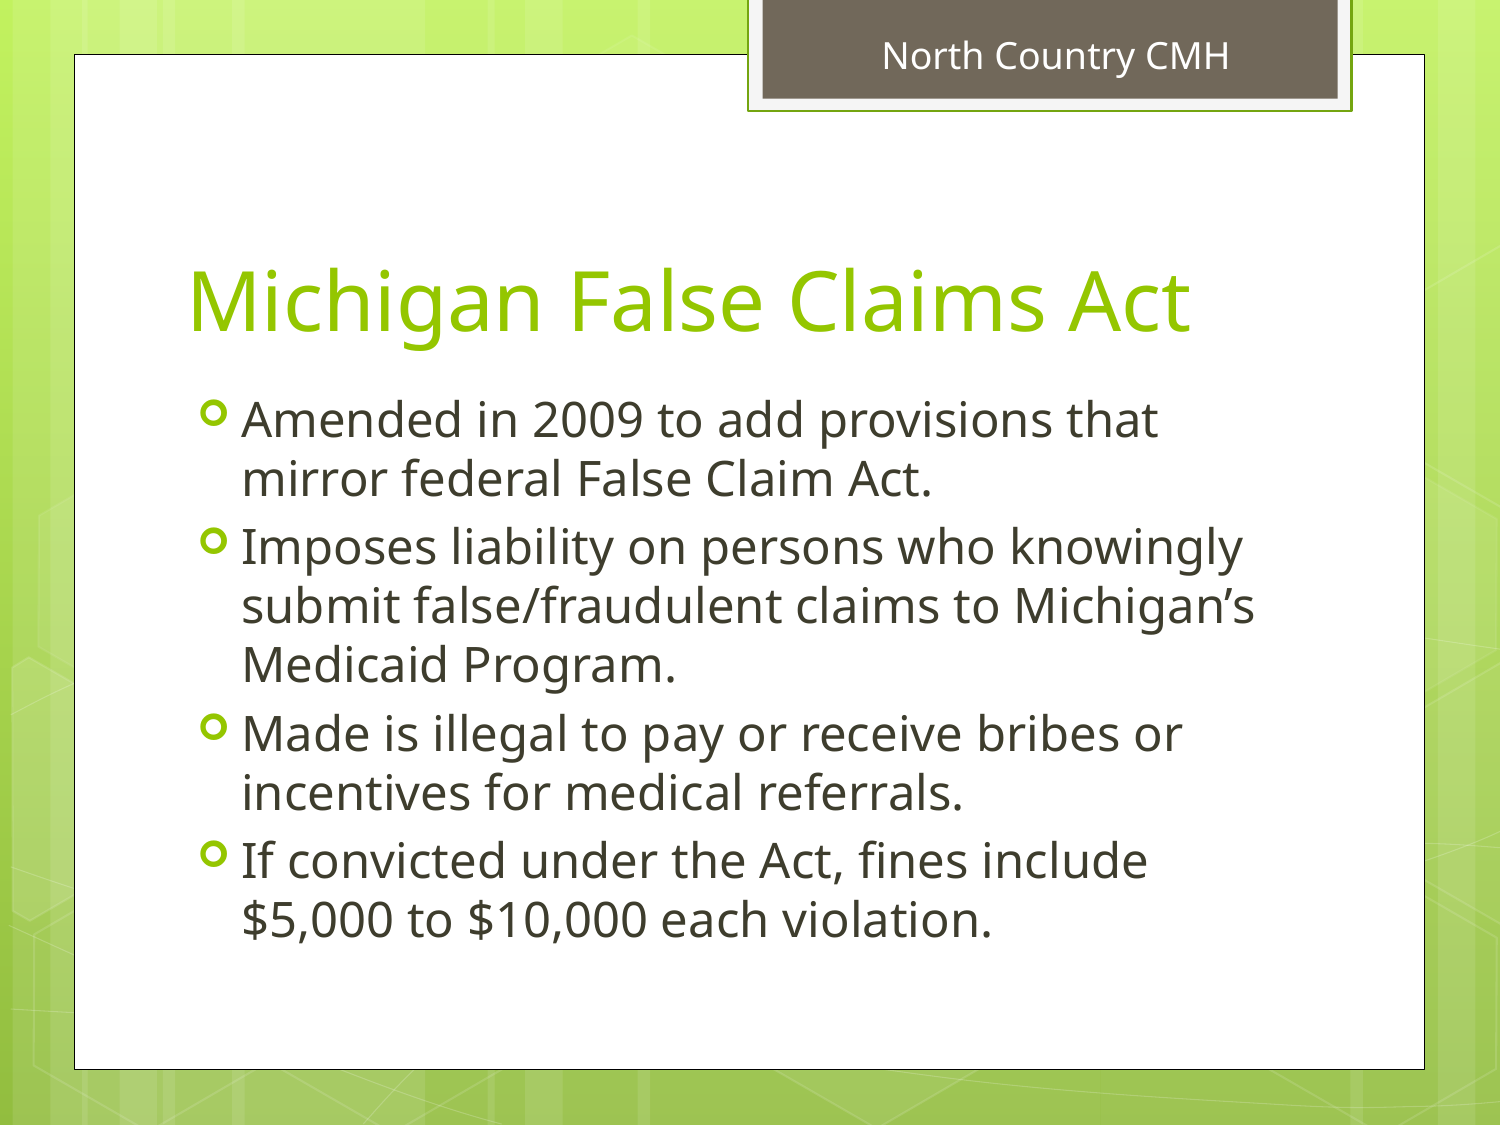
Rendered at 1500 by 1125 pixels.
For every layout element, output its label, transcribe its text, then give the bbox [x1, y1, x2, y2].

list Amended in 2009 to add provisions that mirror federal False Claim Act. Imposes liability on persons who knowingly submit false/fraudulent claims to Michigan’s Medicaid Program. Made is illegal to pay or receive bribes or incentives for medical referrals. If convicted under the Act, fines include $5,000 to $10,000 each violation. [171, 381, 1283, 957]
title Michigan False Claims Act [171, 168, 1324, 357]
